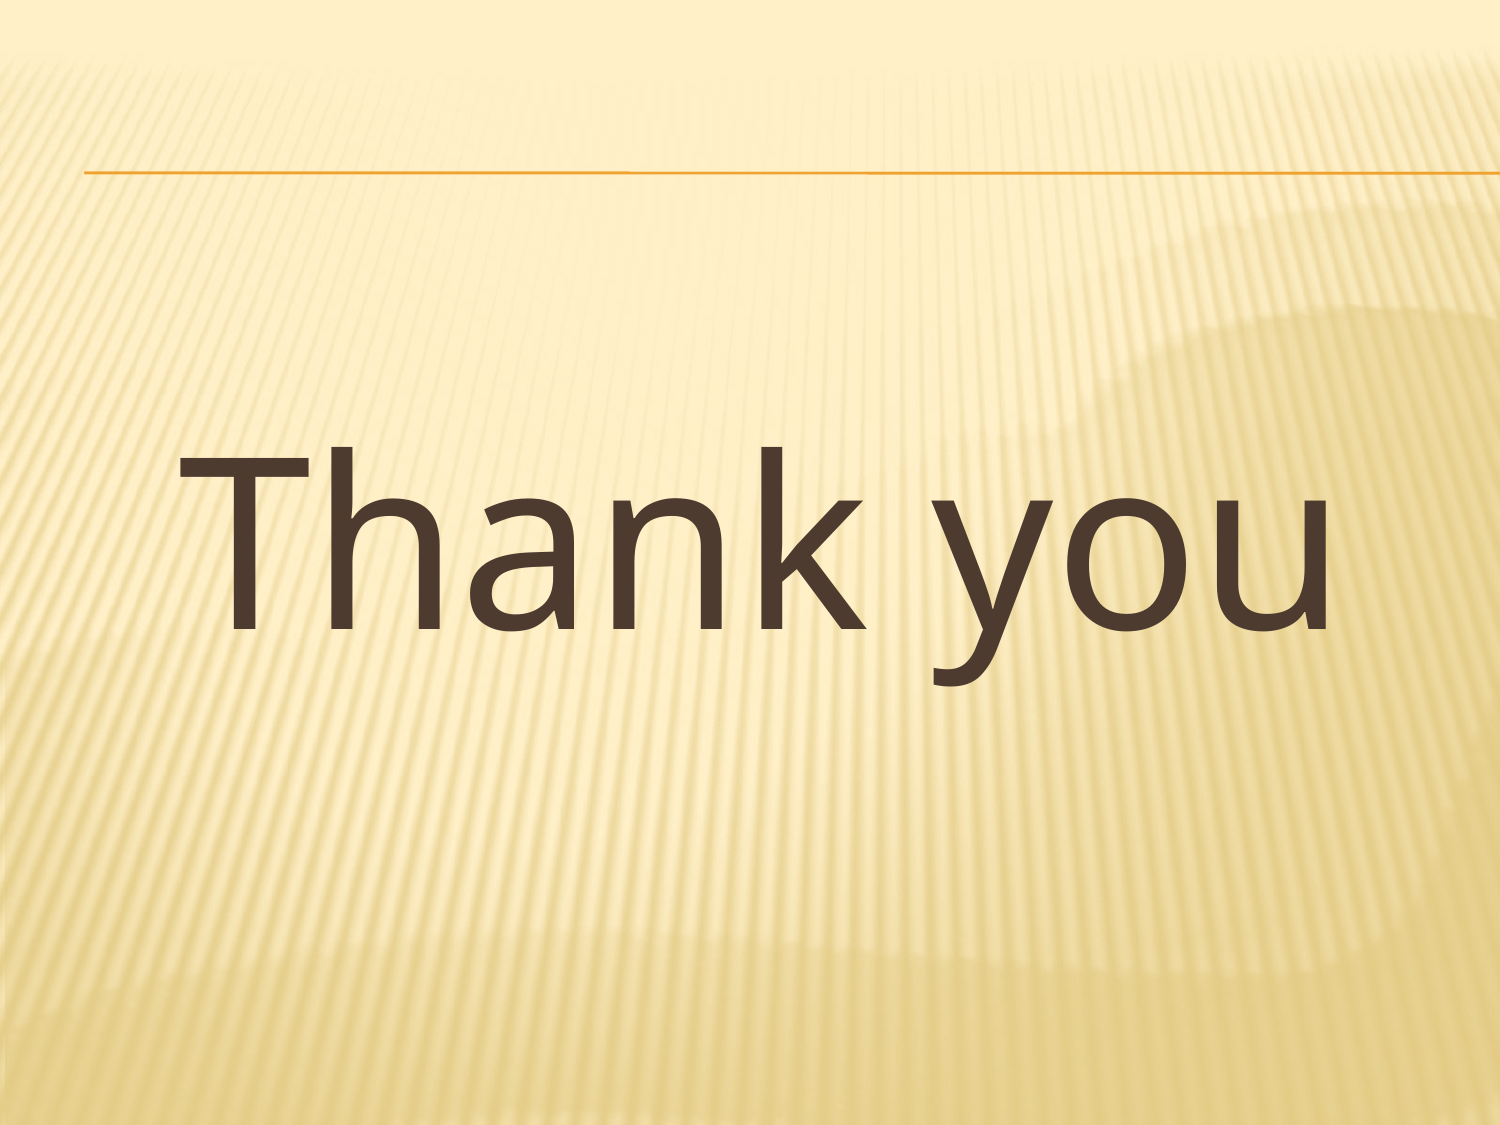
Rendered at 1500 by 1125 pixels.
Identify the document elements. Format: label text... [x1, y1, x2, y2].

list Thank you [50, 254, 1475, 998]
